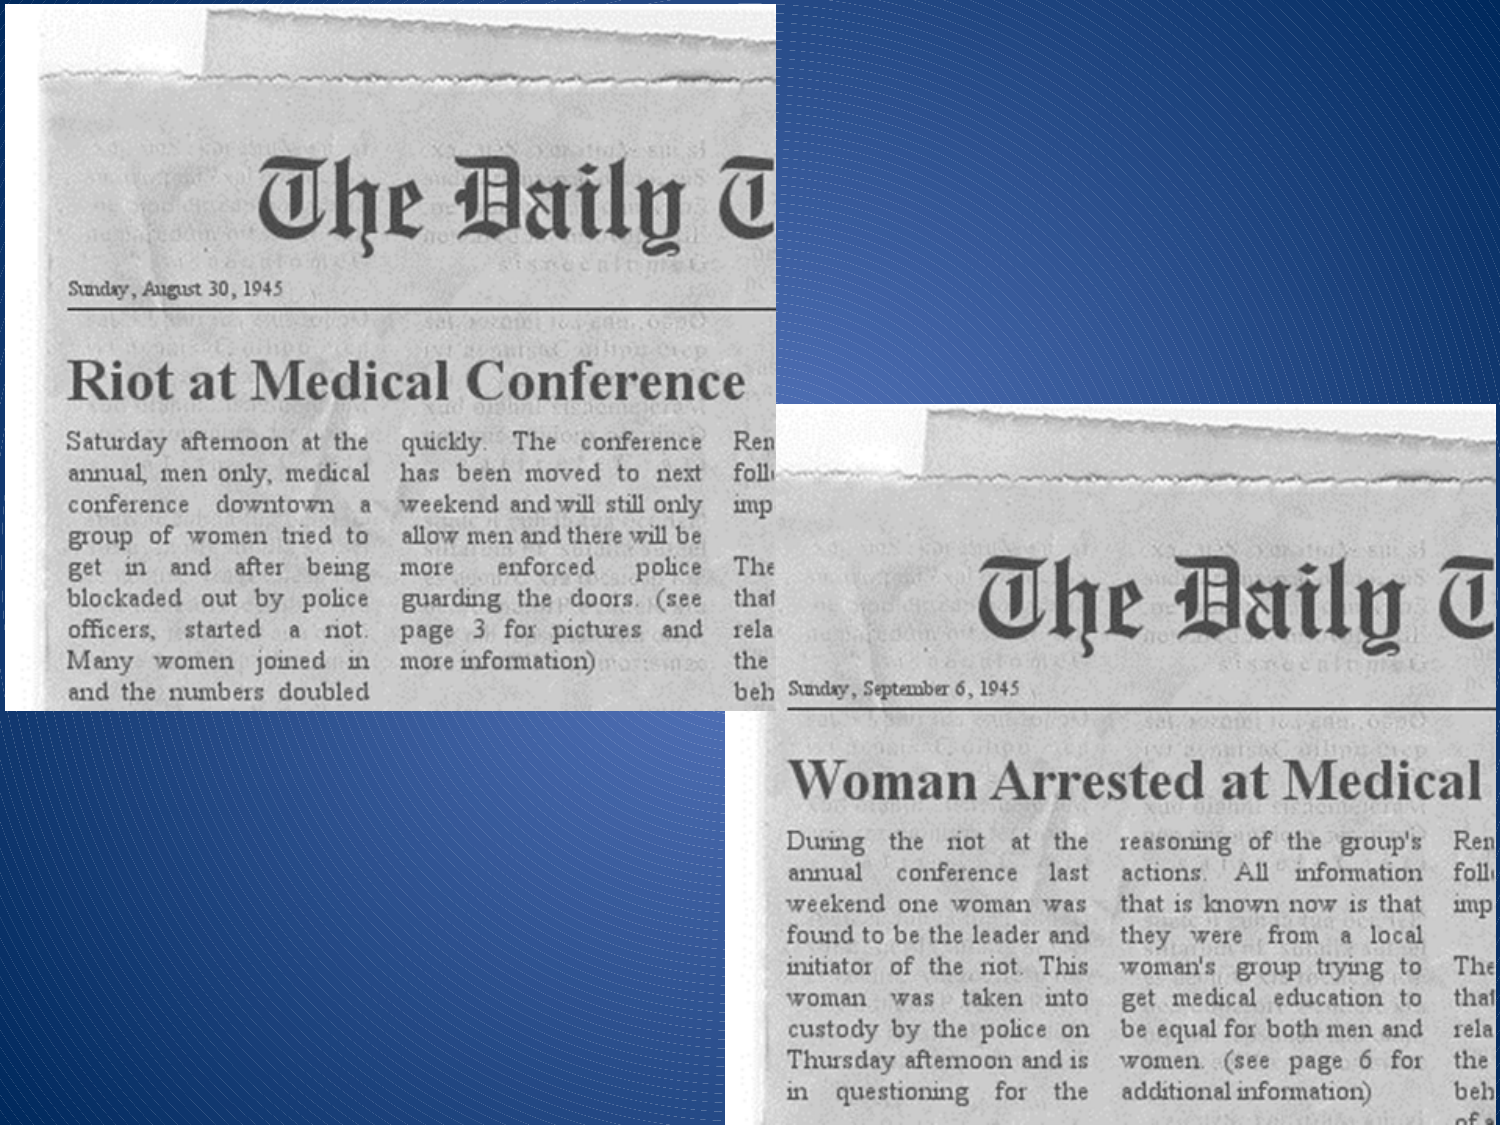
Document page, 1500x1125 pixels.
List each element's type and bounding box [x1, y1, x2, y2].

title [781, 45, 1425, 87]
list [75, 718, 719, 1005]
list [781, 87, 1425, 403]
picture [4, 3, 1496, 1125]
